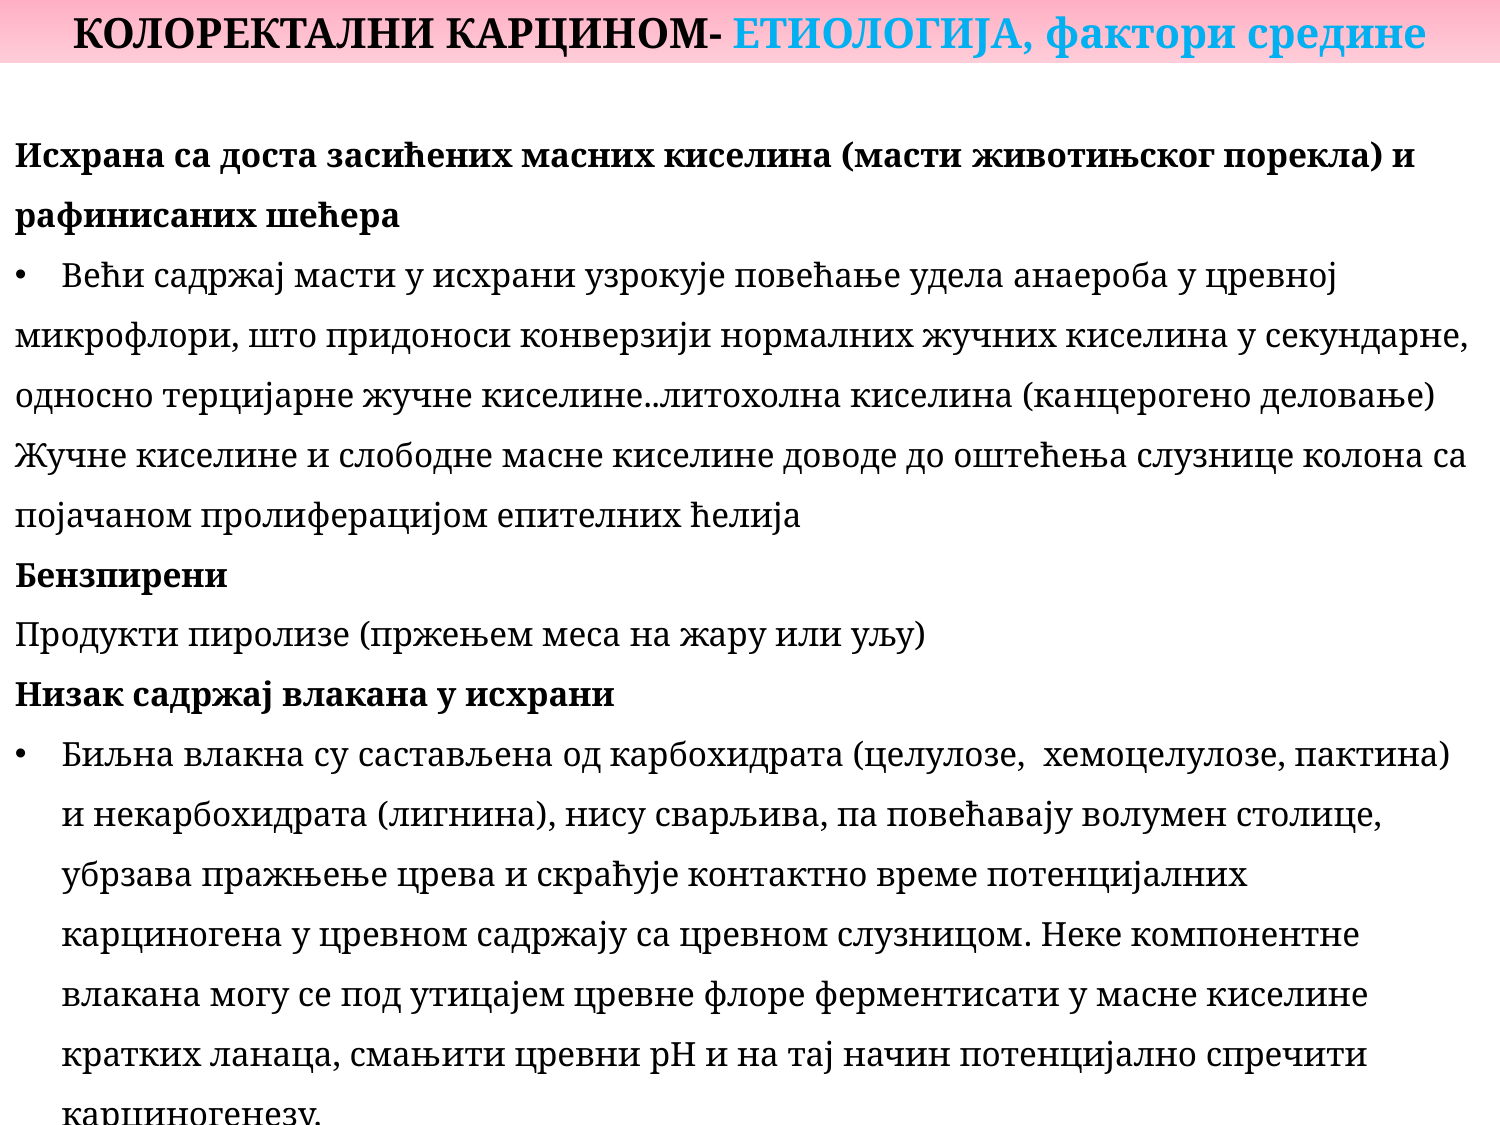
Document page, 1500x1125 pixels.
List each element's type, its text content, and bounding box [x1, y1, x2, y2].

text_box Исхрана са доста засићених масних киселина (масти животињског порекла) и рафинисаних шећера Већи садржај масти у исхрани узрокује повећање удела анаероба у цревној микрофлори, што придоноси конверзији нормалних жучних киселина у секундарне, односно терцијарне жучне киселине..литохолна киселина (канцерогено деловање) Жучне киселине и слободне масне киселине доводе до оштећења слузнице колона са појачаном пролиферацијом епителних ћелија Бензпирени Продукти пиролизе (пржењем меса на жару или уљу) Низак садржај влакана у исхрани Биљна влакна су састављена од карбохидрата (целулозе, хемоцелулозе, пактина) и некарбохидрата (лигнина), нису сварљива, па повећавају волумен столице, убрзава пражњење црева и скраћује контактно време потенцијалних карциногена у цревном садржају са цревном слузницом. Неке компонентне влакана могу се под утицајем цревне флоре ферментисати у масне киселине кратких ланаца, смањити цревни pH и на тај начин потенцијално спречити карциногенезу. [0, 67, 1488, 1125]
text_box КОЛОРЕКТАЛНИ КАРЦИНОМ- ЕТИОЛОГИЈА, фактори средине [0, 0, 1500, 63]
